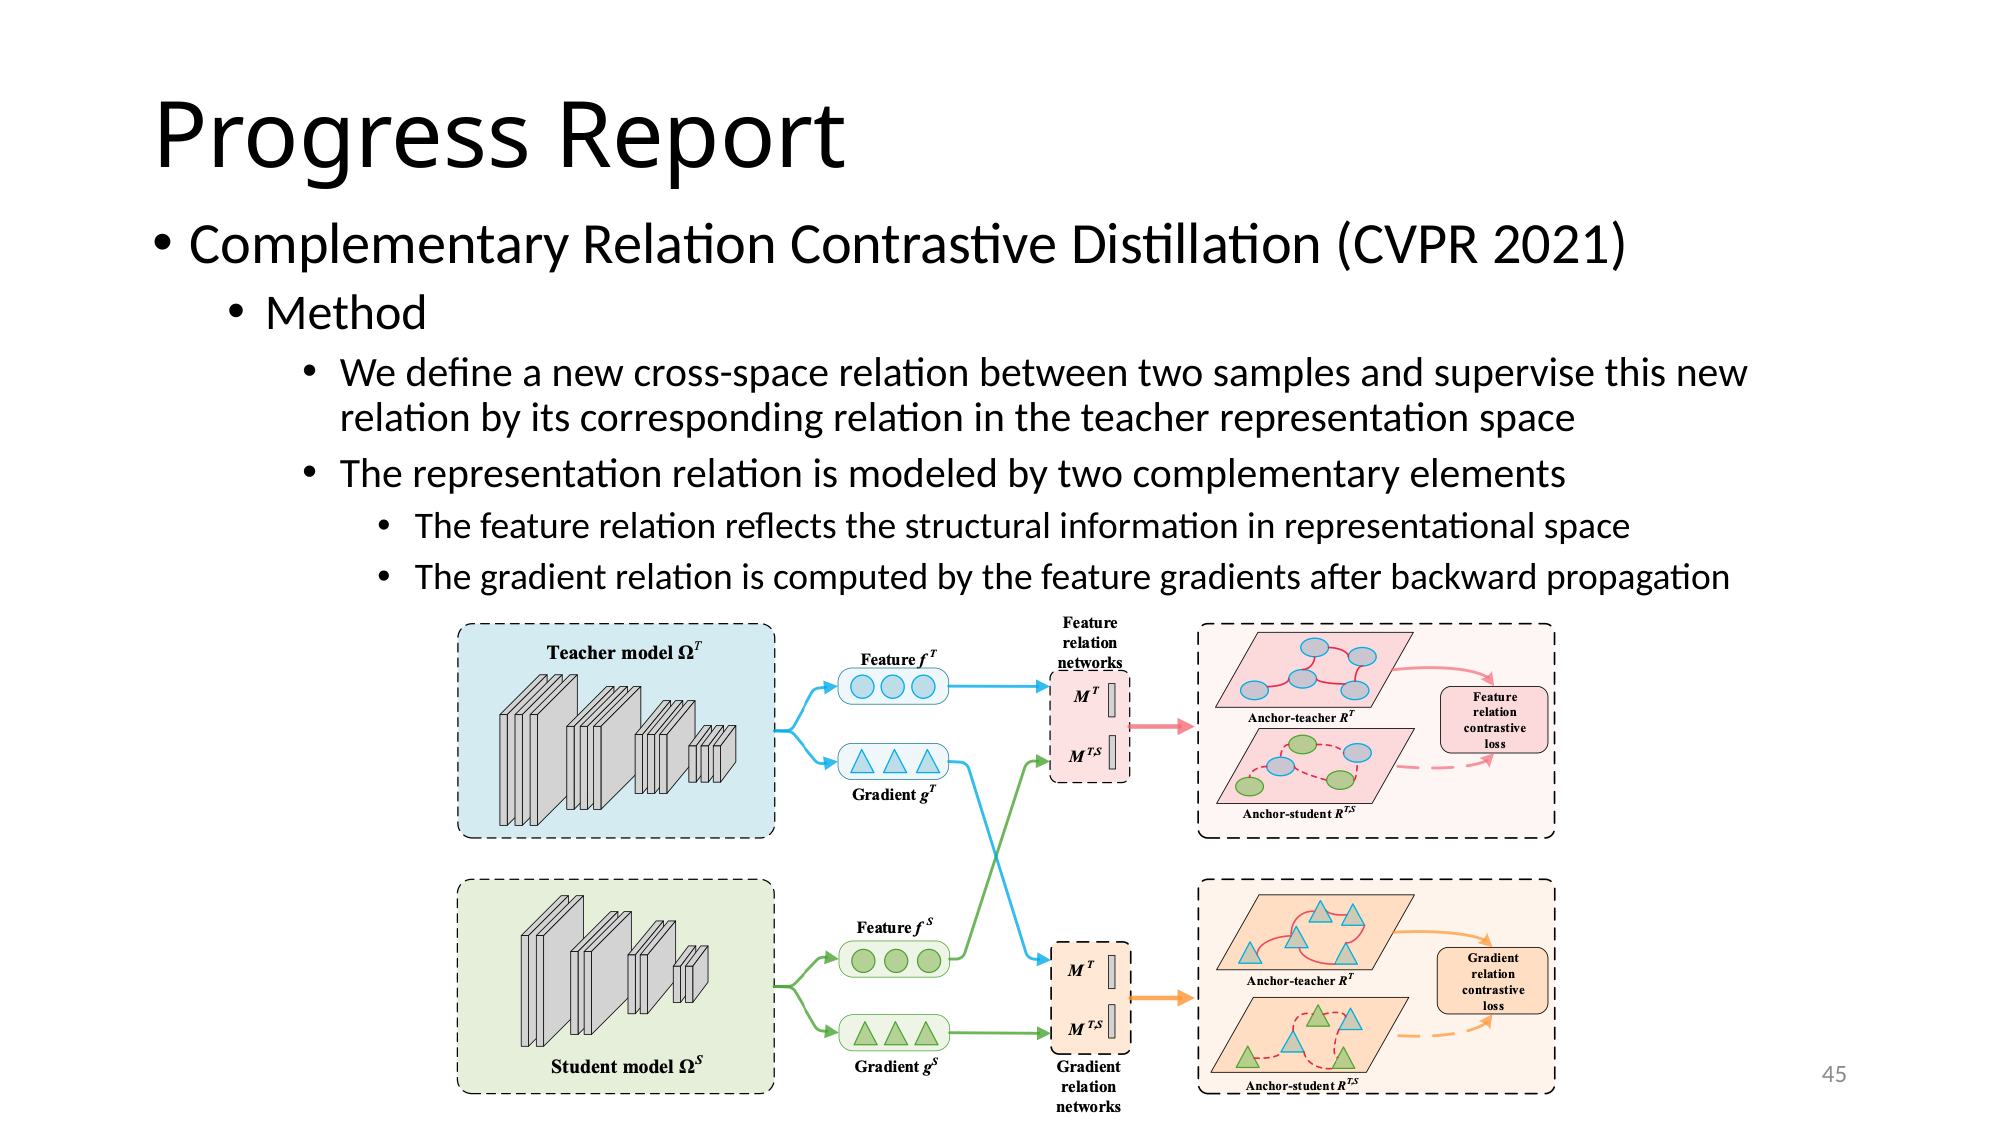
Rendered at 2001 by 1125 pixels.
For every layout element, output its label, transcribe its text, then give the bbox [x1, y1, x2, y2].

picture [414, 608, 1586, 1125]
title Progress Report [137, 28, 1863, 205]
list Complementary Relation Contrastive Distillation (CVPR 2021) Method We define a new cross-space relation between two samples and supervise this new relation by its corresponding relation in the teacher representation space The representation relation is modeled by two complementary elements The feature relation reflects the structural information in representational space The gradient relation is computed by the feature gradients after backward propagation [137, 205, 1877, 1096]
slide_number 45 [1586, 1042, 1863, 1103]
